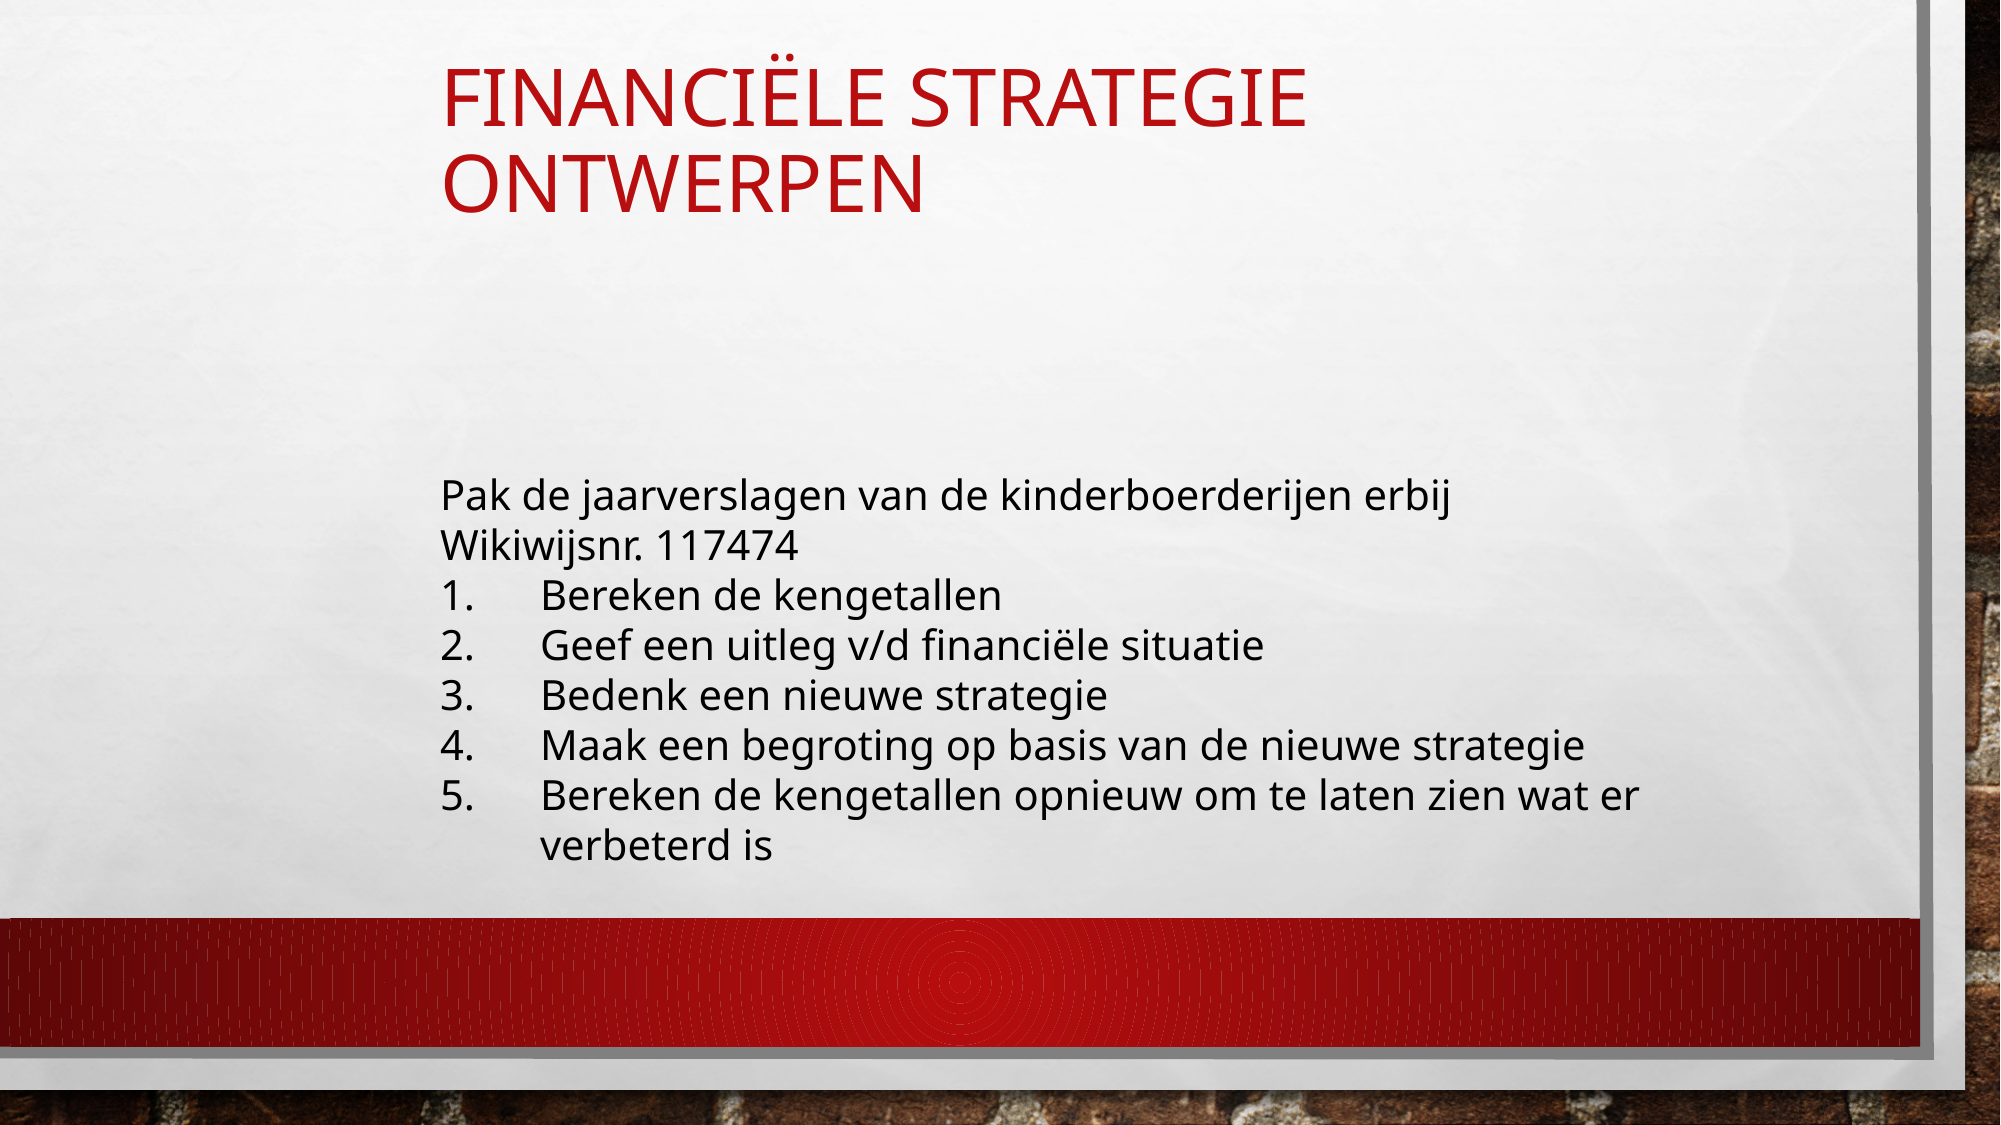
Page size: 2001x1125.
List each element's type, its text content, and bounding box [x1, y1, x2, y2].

title Financiële strategie ontwerpen [425, 50, 1725, 238]
picture [0, 0, 2000, 1125]
list Pak de jaarverslagen van de kinderboerderijen erbij Wikiwijsnr. 117474 Bereken de kengetallen Geef een uitleg v/d financiële situatie Bedenk een nieuwe strategie Maak een begroting op basis van de nieuwe strategie Bereken de kengetallen opnieuw om te laten zien wat er verbeterd is [425, 275, 1700, 1063]
